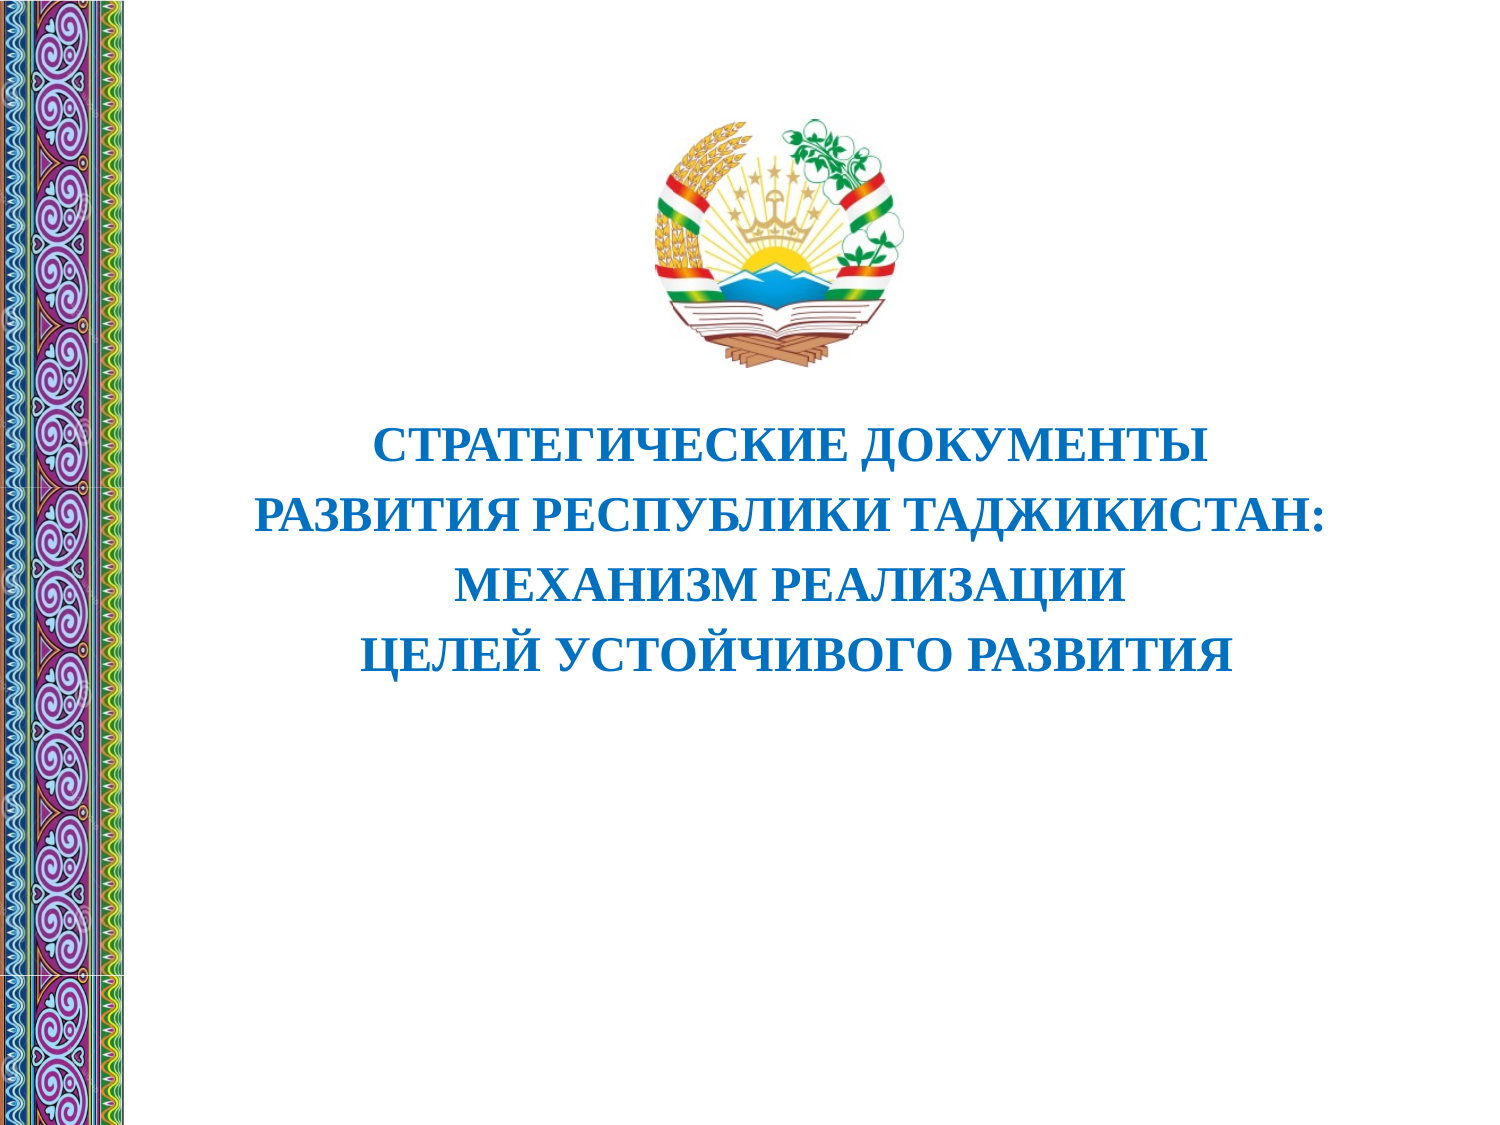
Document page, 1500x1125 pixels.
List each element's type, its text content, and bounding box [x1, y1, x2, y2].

picture [655, 119, 904, 368]
list СТРАТЕГИЧЕСКИЕ ДОКУМЕНТЫ РАЗВИТИЯ РЕСПУБЛИКИ ТАДЖИКИСТАН: МЕХАНИЗМ РЕАЛИЗАЦИИ ЦЕЛЕЙ УСТОЙЧИВОГО РАЗВИТИЯ [135, 314, 1459, 1005]
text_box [0, 0, 125, 1125]
